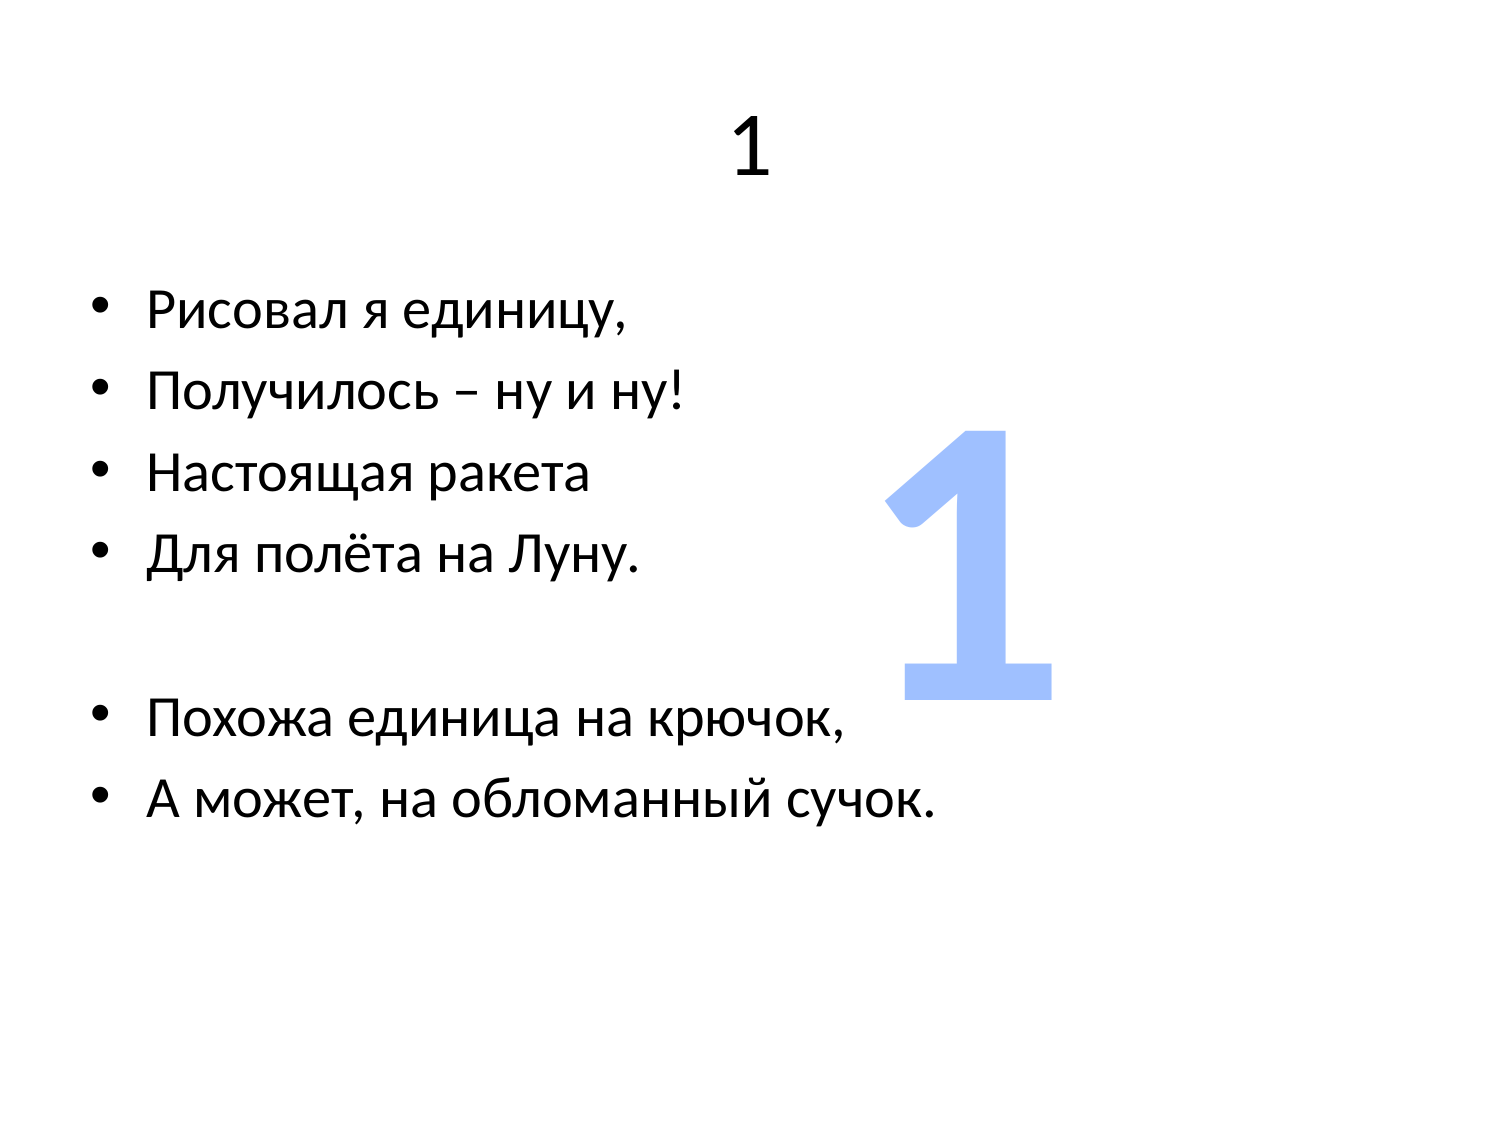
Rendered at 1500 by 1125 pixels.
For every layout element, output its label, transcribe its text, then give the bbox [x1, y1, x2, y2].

title 1 [75, 45, 1425, 233]
text_box 1 [725, 278, 1199, 792]
list Рисовал я единицу, Получилось – ну и ну! Настоящая ракета Для полёта на Луну. Похожа единица на крючок, А может, на обломанный сучок. [75, 262, 1425, 1005]
